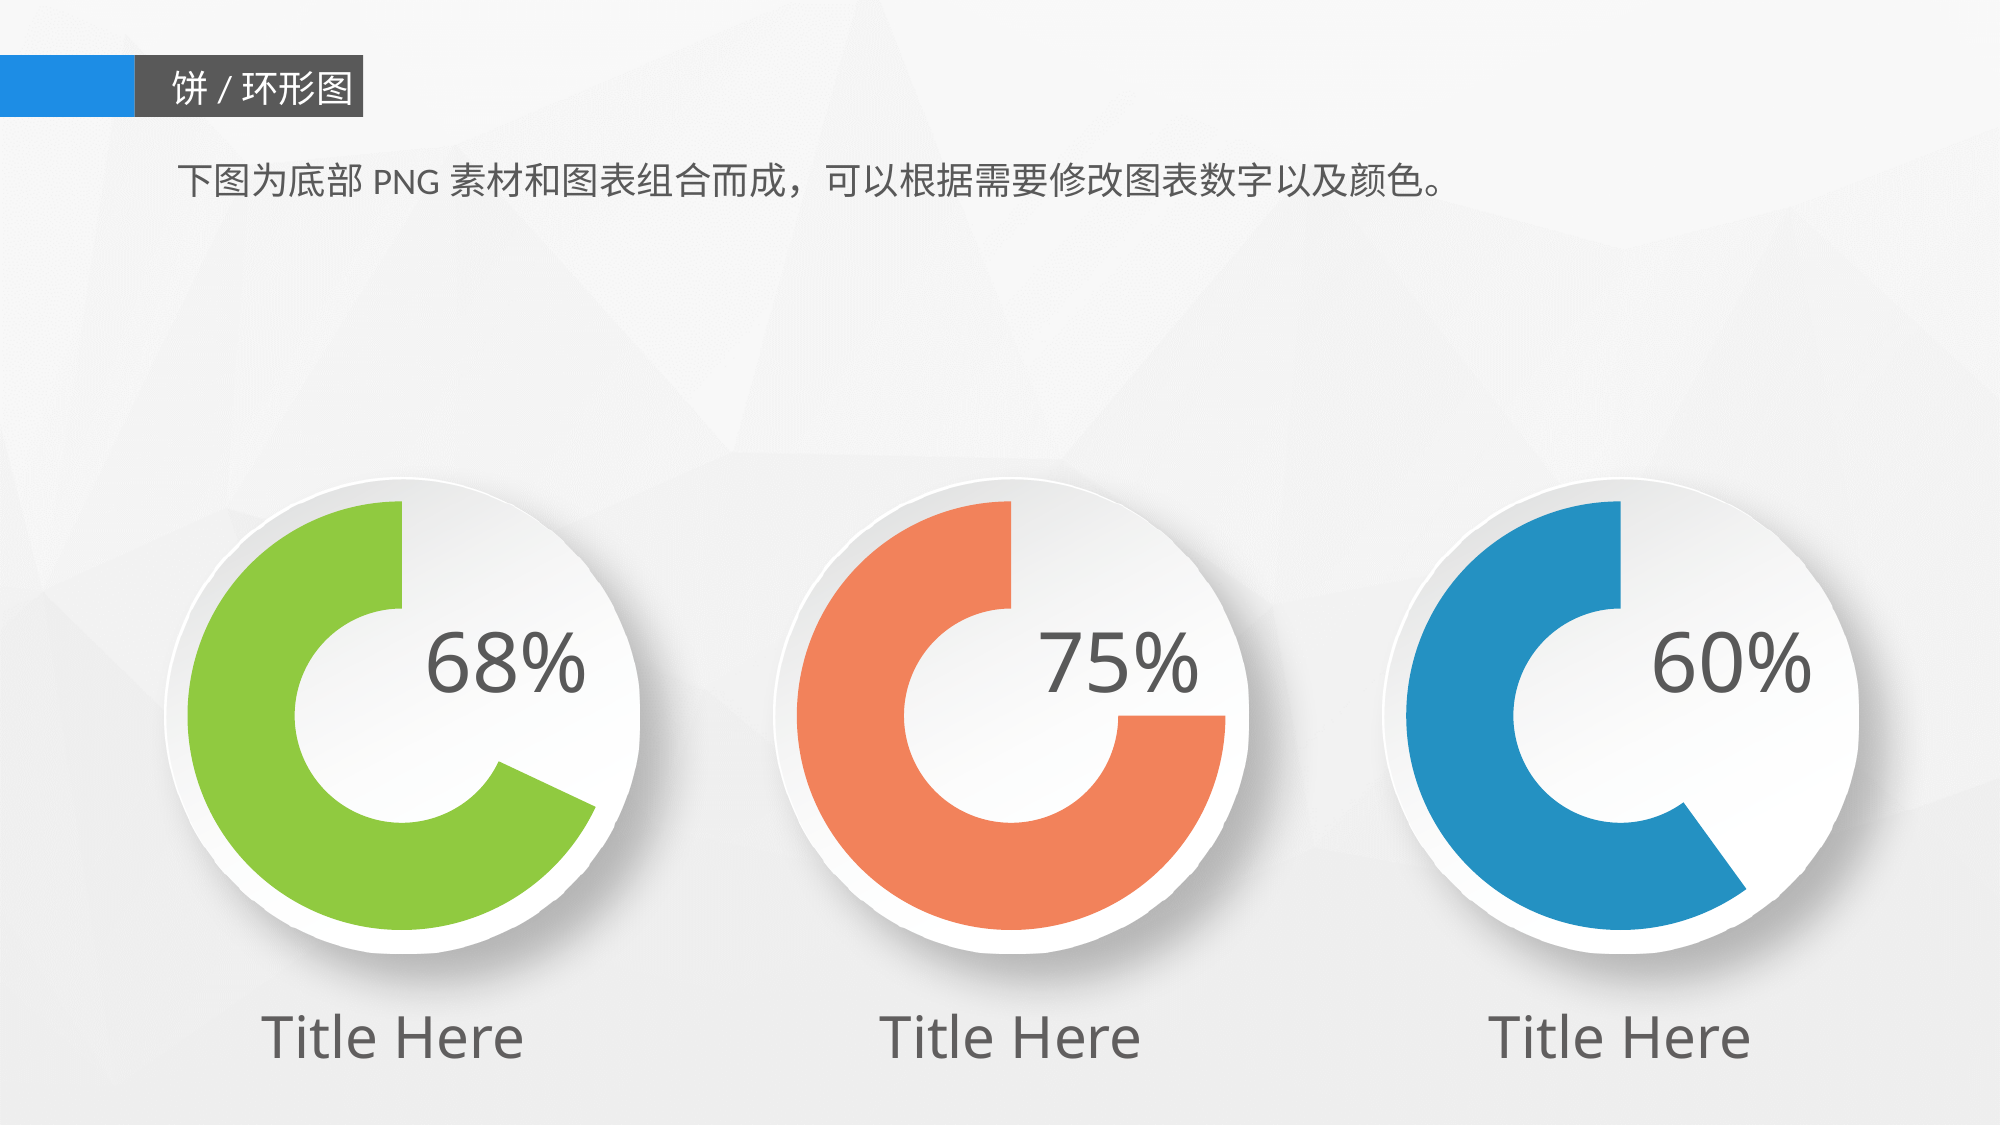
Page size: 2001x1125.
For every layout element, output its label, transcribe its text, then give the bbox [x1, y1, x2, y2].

text_box 下图为底部PNG素材和图表组合而成，可以根据需要修改图表数字以及颜色。 [161, 140, 1477, 210]
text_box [1285, 477, 1956, 954]
text_box Title Here [864, 992, 1158, 1078]
text_box 饼/环形图 [156, 57, 369, 117]
text_box Title Here [1474, 992, 1767, 1078]
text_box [676, 477, 1285, 954]
text_box Title Here [246, 992, 540, 1078]
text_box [66, 477, 676, 954]
